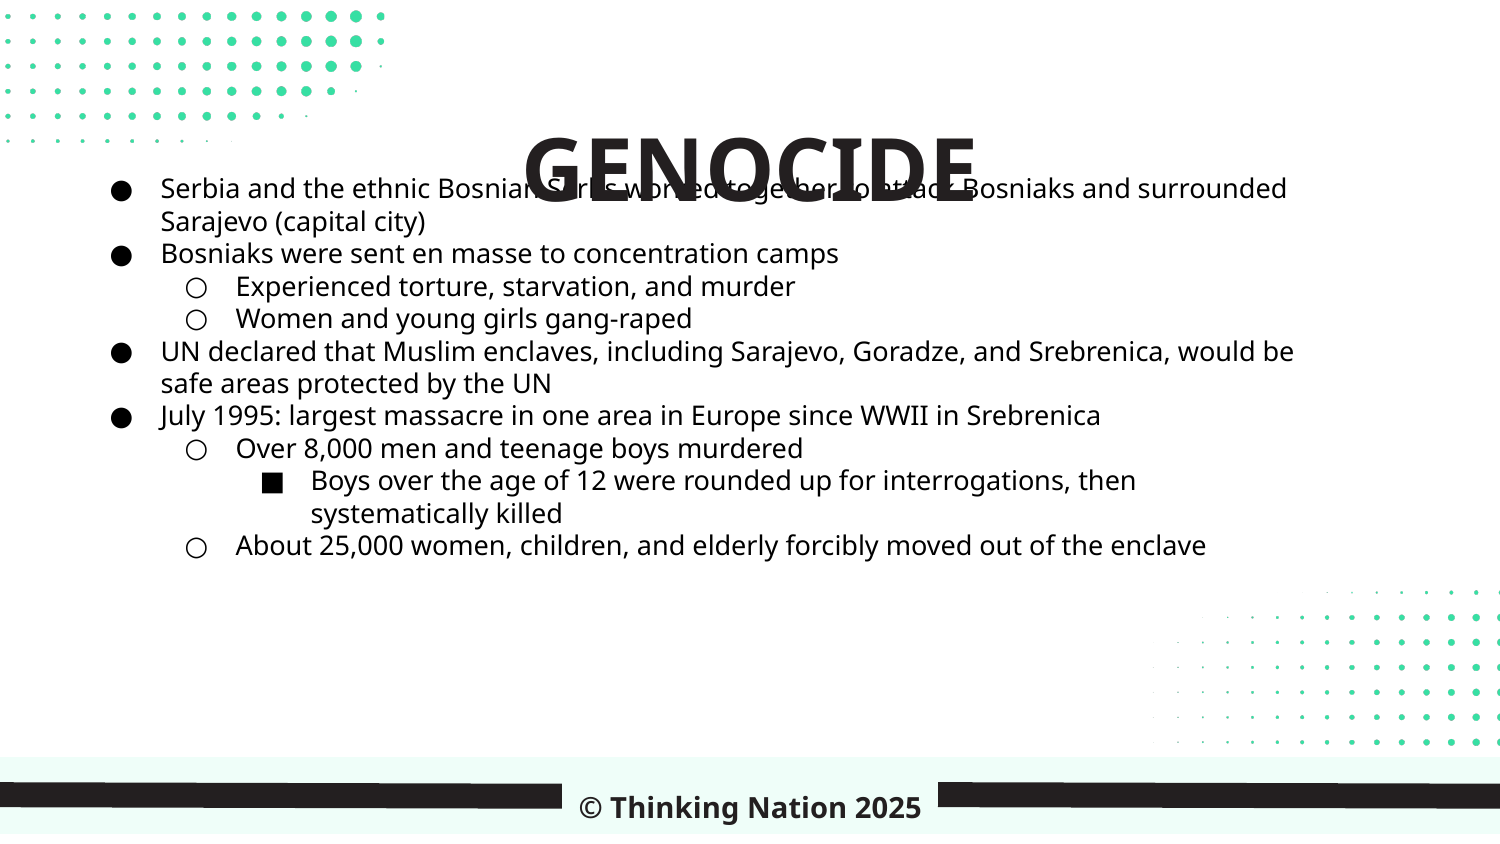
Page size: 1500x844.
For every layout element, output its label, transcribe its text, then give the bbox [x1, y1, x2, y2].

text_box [0, 756, 1500, 835]
text_box [1128, 590, 1500, 755]
text_box [0, 0, 385, 144]
text_box Serbia and the ethnic Bosnian Serbs worked together to attack Bosniaks and surrounded Sarajevo (capital city) Bosniaks were sent en masse to concentration camps Experienced torture, starvation, and murder Women and young girls gang-raped UN declared that Muslim enclaves, including Sarajevo, Goradze, and Srebrenica, would be safe areas protected by the UN July 1995: largest massacre in one area in Europe since WWII in Srebrenica Over 8,000 men and teenage boys murdered Boys over the age of 12 were rounded up for interrogations, then systematically killed About 25,000 women, children, and elderly forcibly moved out of the enclave [85, 171, 1301, 562]
text_box GENOCIDE [209, 71, 1291, 219]
